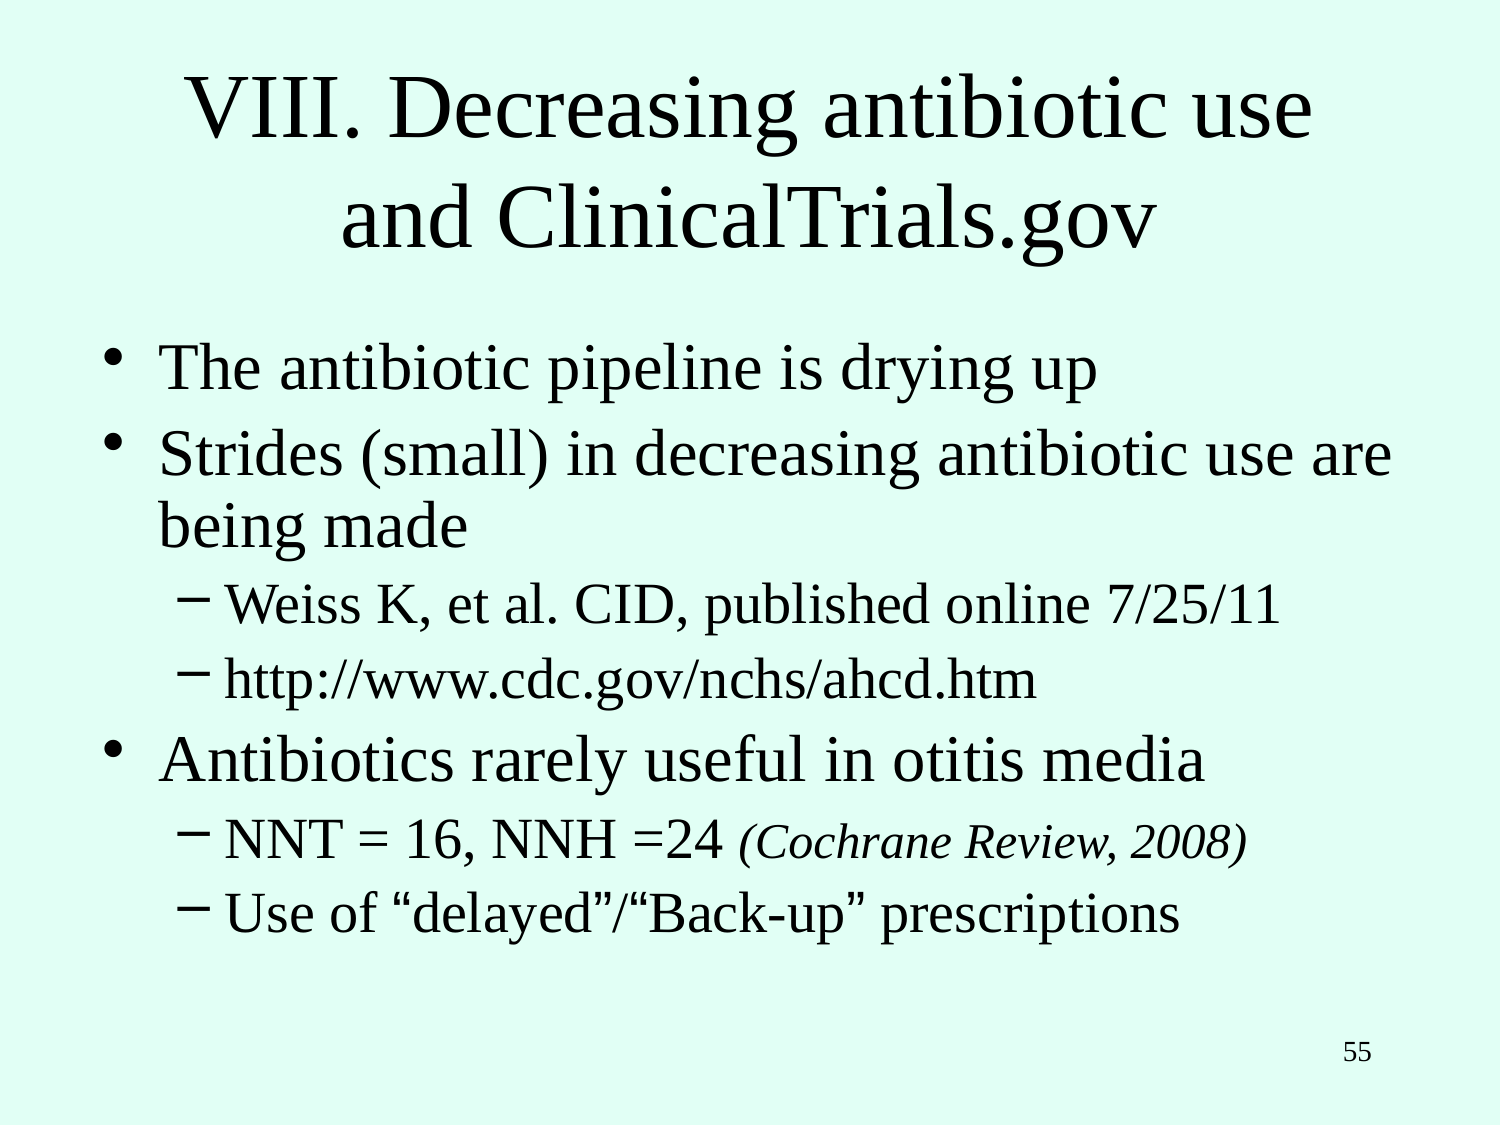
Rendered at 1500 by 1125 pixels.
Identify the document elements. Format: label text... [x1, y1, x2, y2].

title VIII. Decreasing antibiotic use and ClinicalTrials.gov [112, 62, 1388, 250]
slide_number 55 [1074, 1025, 1388, 1100]
list The antibiotic pipeline is drying up Strides (small) in decreasing antibiotic use are being made Weiss K, et al. CID, published online 7/25/11 http://www.cdc.gov/nchs/ahcd.htm Antibiotics rarely useful in otitis media NNT = 16, NNH =24 (Cochrane Review, 2008) Use of “delayed”/“Back-up” prescriptions [87, 324, 1438, 1000]
